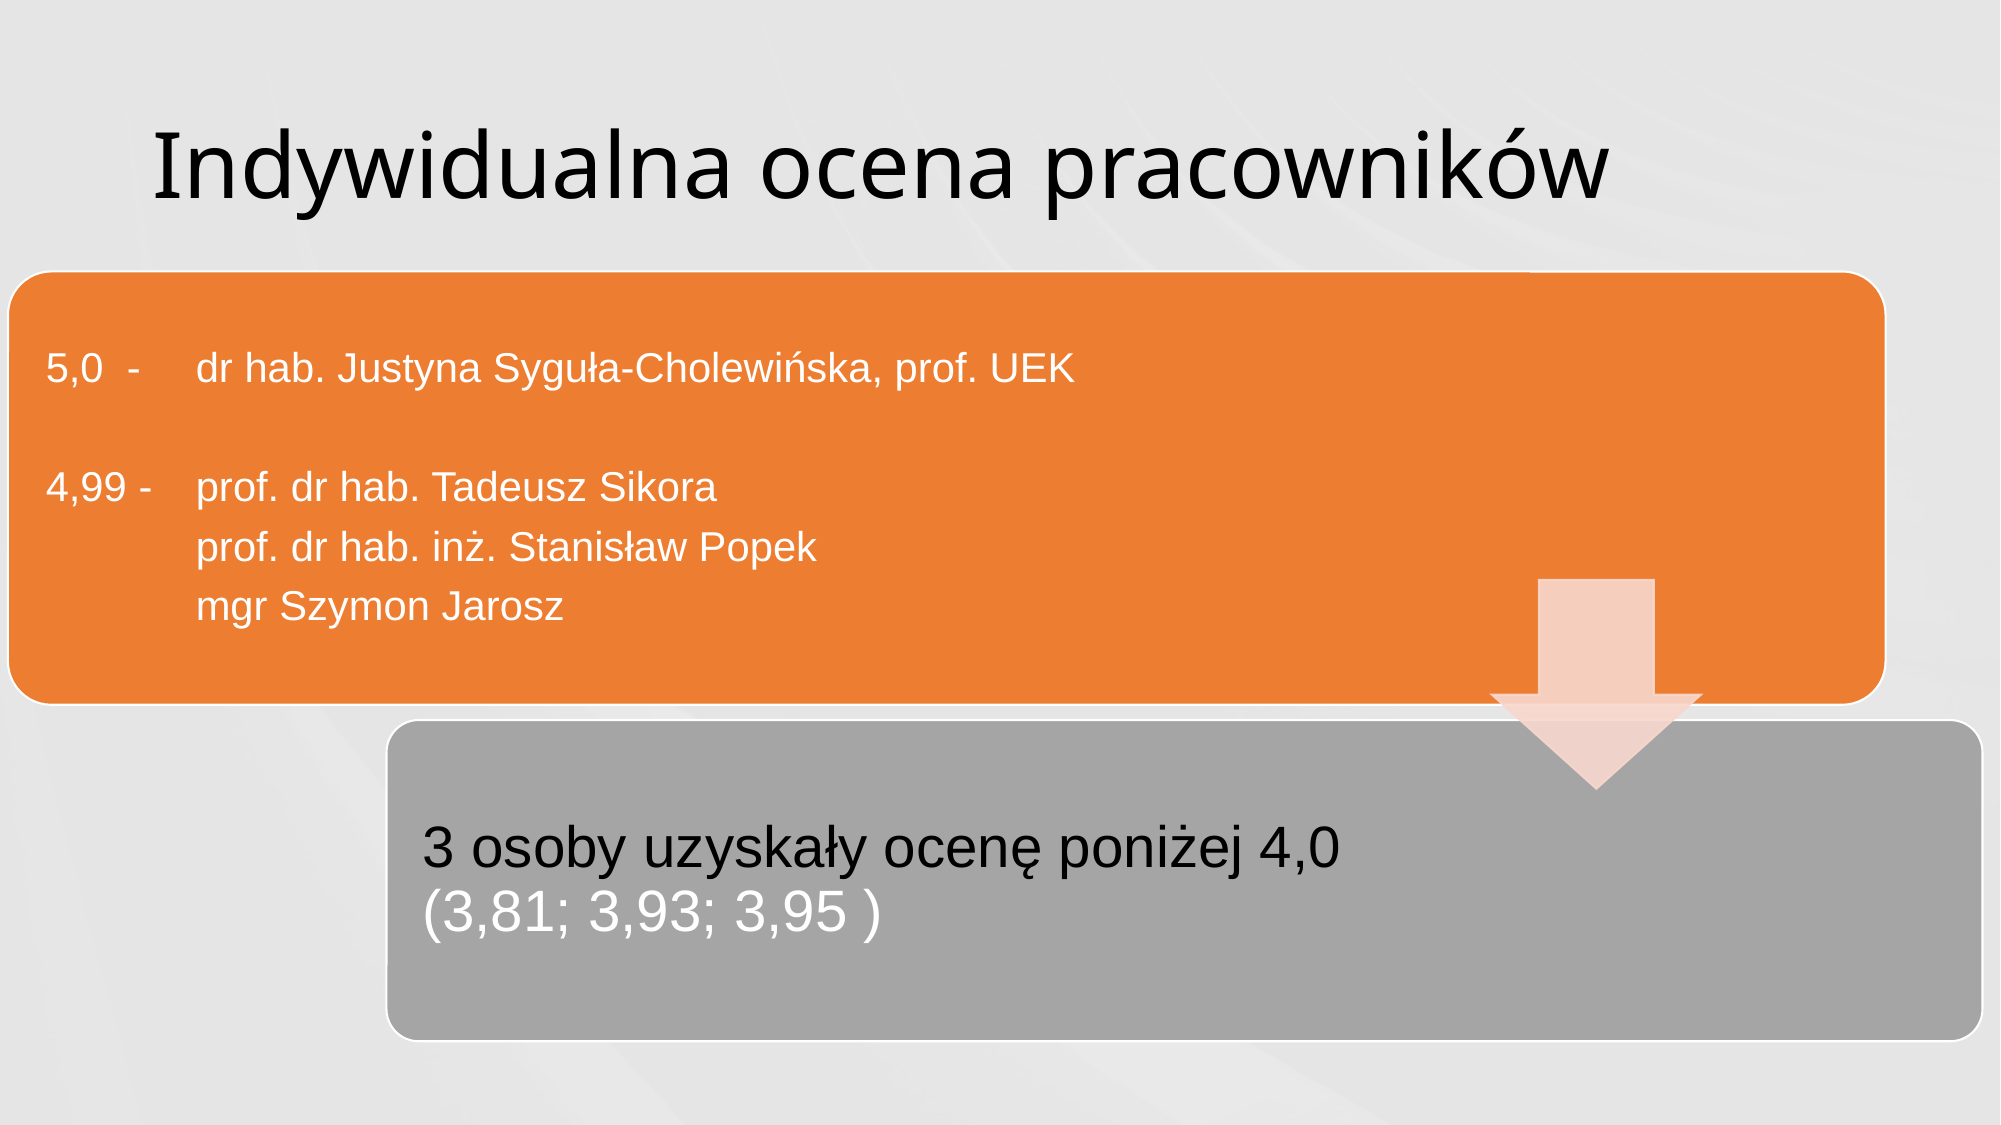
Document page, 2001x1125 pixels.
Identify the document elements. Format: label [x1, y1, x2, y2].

picture [0, 0, 2000, 1125]
list [34, 299, 1913, 1014]
